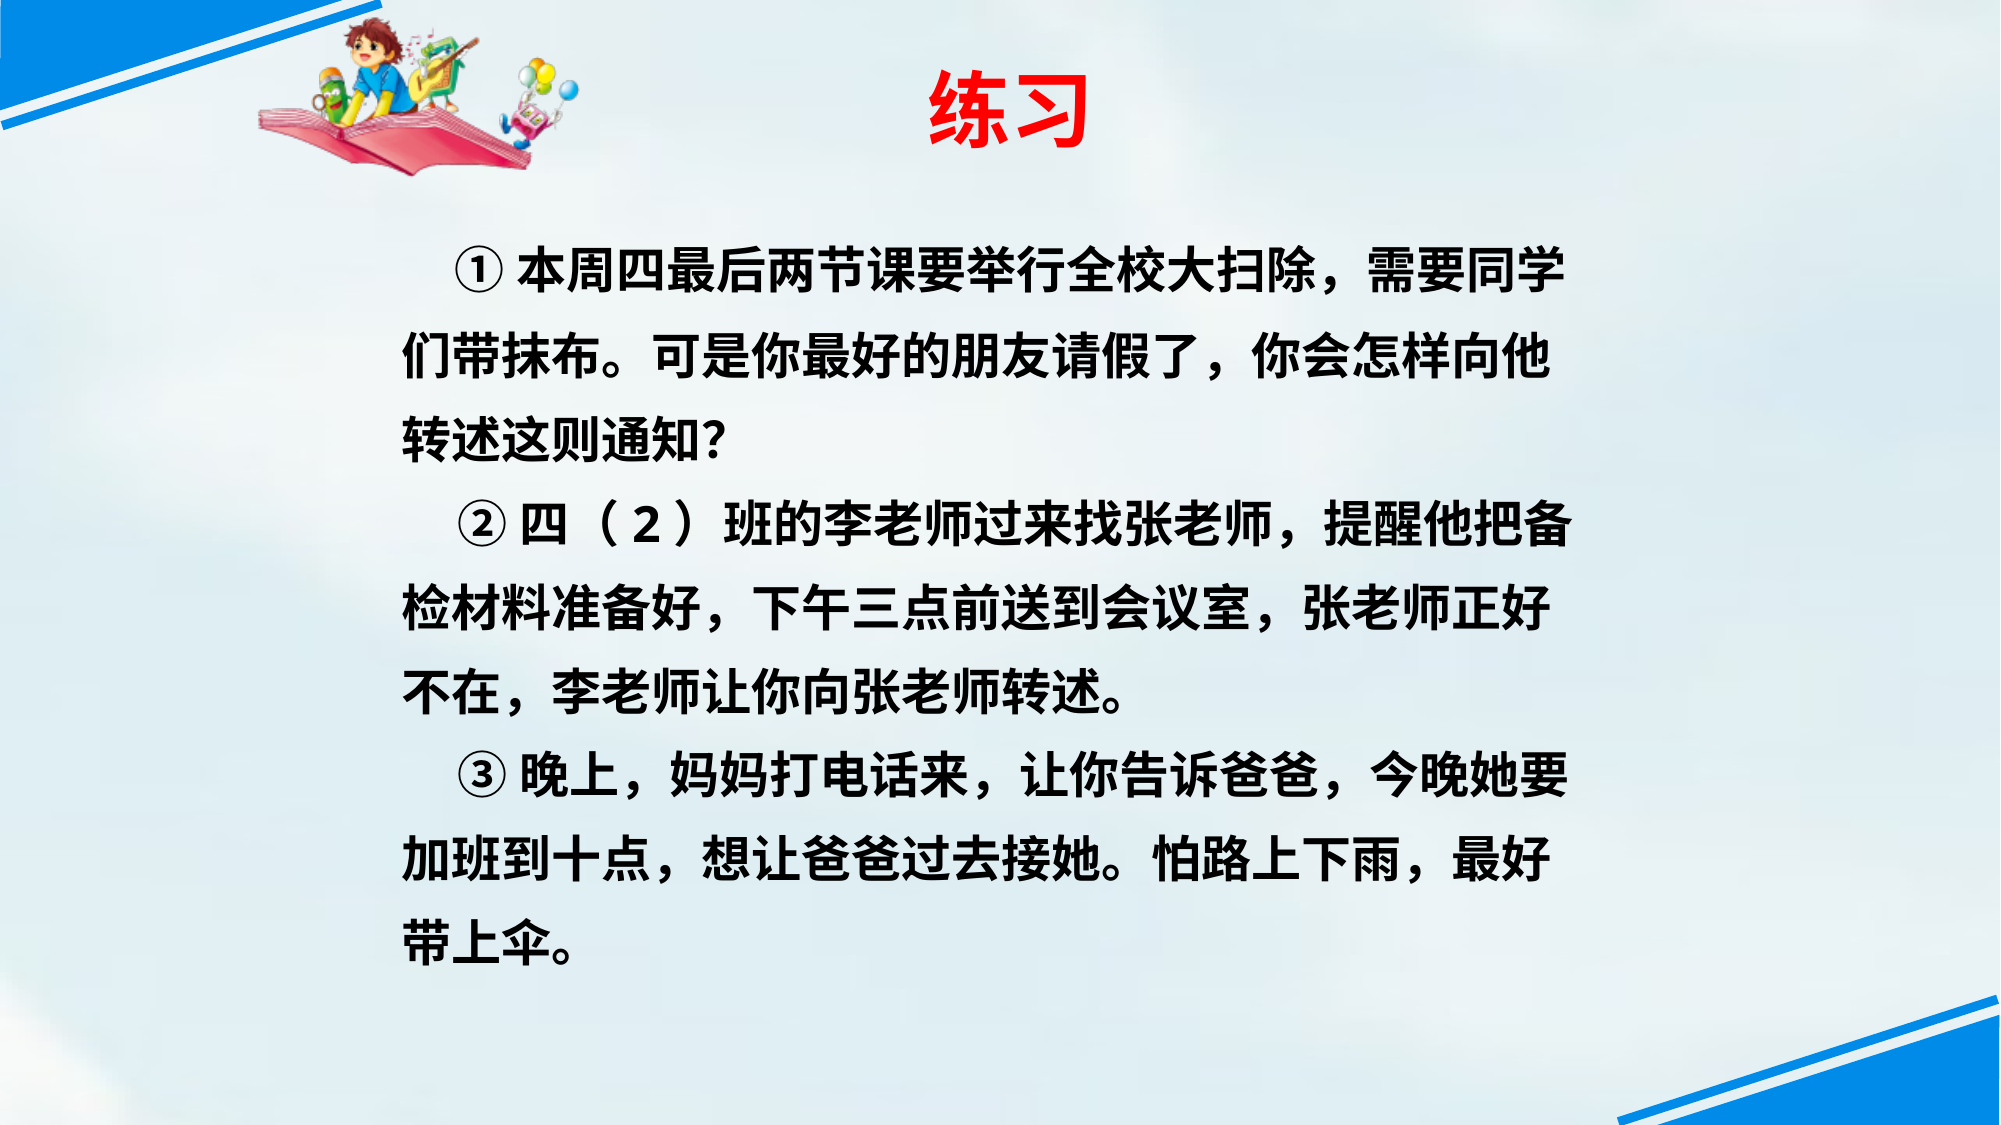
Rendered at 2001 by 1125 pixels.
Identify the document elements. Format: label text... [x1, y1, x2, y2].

text_box 练习 [862, 50, 1189, 166]
picture [0, 0, 2001, 1125]
text_box ①本周四最后两节课要举行全校大扫除，需要同学们带抹布。可是你最好的朋友请假了，你会怎样向他转述这则通知？ ②四（2）班的李老师过来找张老师，提醒他把备检材料准备好，下午三点前送到会议室，张老师正好不在，李老师让你向张老师转述。 ③晚上，妈妈打电话来，让你告诉爸爸，今晚她要加班到十点，想让爸爸过去接她。怕路上下雨，最好带上伞。 [386, 194, 1614, 980]
